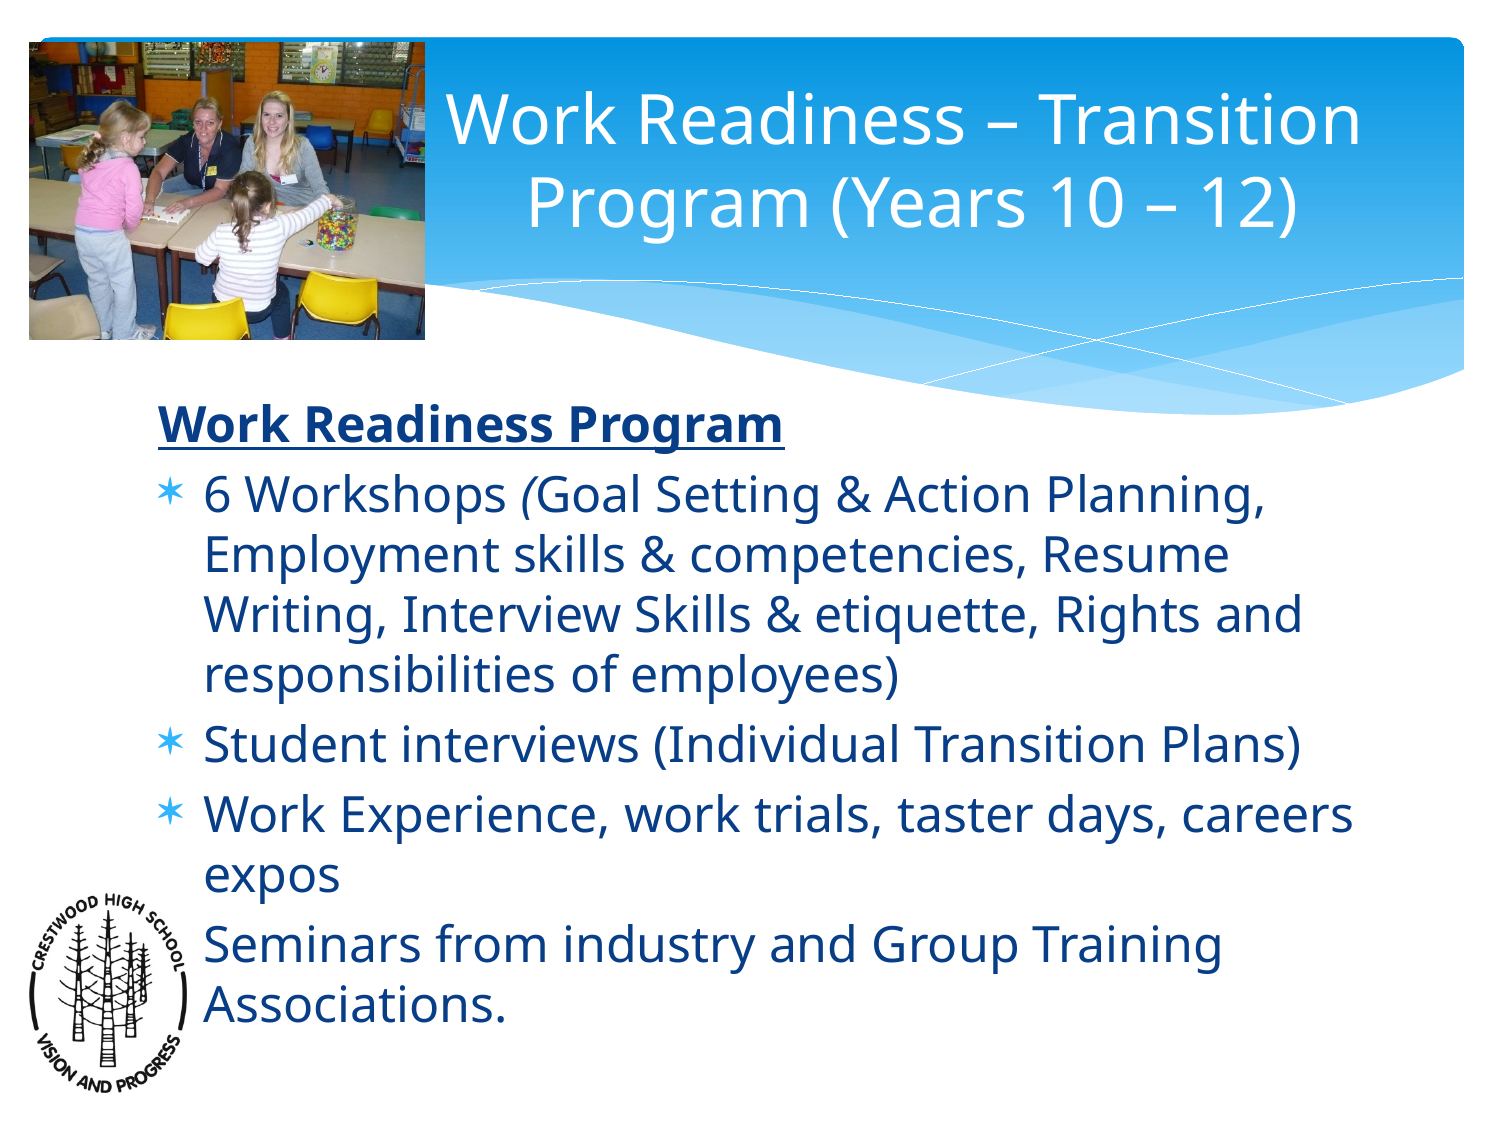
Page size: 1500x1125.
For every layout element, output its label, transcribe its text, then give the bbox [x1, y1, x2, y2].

title Work Readiness – Transition Program (Years 10 – 12) [430, 55, 1425, 261]
picture [29, 42, 426, 340]
list Work Readiness Program 6 Workshops (Goal Setting & Action Planning, Employment skills & competencies, Resume Writing, Interview Skills & etiquette, Rights and responsibilities of employees) Student interviews (Individual Transition Plans) Work Experience, work trials, taster days, careers expos Seminars from industry and Group Training Associations. [143, 385, 1424, 1059]
picture [29, 893, 187, 1093]
